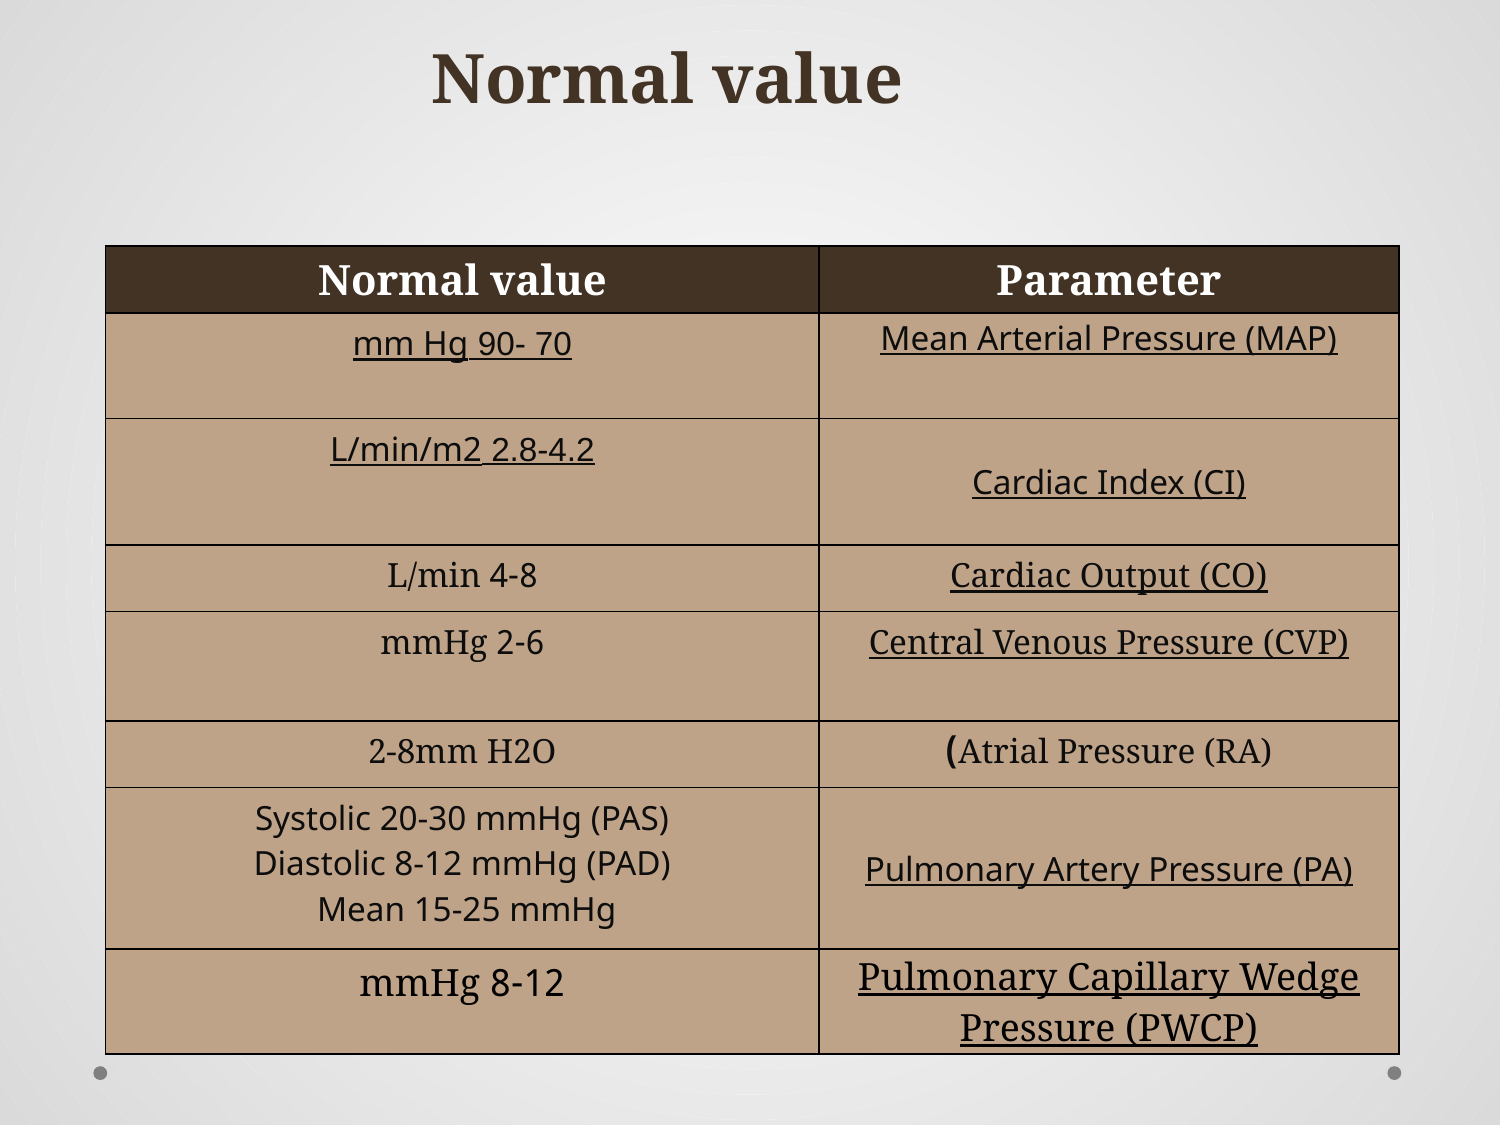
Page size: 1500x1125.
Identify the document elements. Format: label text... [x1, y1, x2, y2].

table_cell 2.8-4.2 L/min/m2 [106, 419, 818, 544]
table_header Parameter [820, 247, 1398, 312]
table_cell Systolic 20-30 mmHg (PAS) Diastolic 8-12 mmHg (PAD) Mean 15-25 mmHg [106, 788, 818, 948]
table_header Normal value [106, 247, 818, 312]
title Normal value [0, 0, 1368, 247]
table_cell 2-6 mmHg [106, 612, 818, 720]
table_cell 8-12 mmHg [106, 950, 818, 1053]
table_cell 70 -90 mm Hg [106, 314, 818, 418]
table_cell Mean Arterial Pressure (MAP) [820, 314, 1398, 418]
table_cell Cardiac Output (CO) [820, 546, 1398, 611]
table_cell Cardiac Index (CI) [820, 419, 1398, 544]
table_cell Pulmonary Artery Pressure (PA) [820, 788, 1398, 948]
table_cell Central Venous Pressure (CVP) [820, 612, 1398, 720]
table_cell Atrial Pressure (RA)) [820, 722, 1398, 787]
table_cell 2-8mm H2O [106, 722, 818, 787]
table_cell Pulmonary Capillary Wedge Pressure (PWCP) [820, 950, 1398, 1053]
table_cell 4-8 L/min [106, 546, 818, 611]
